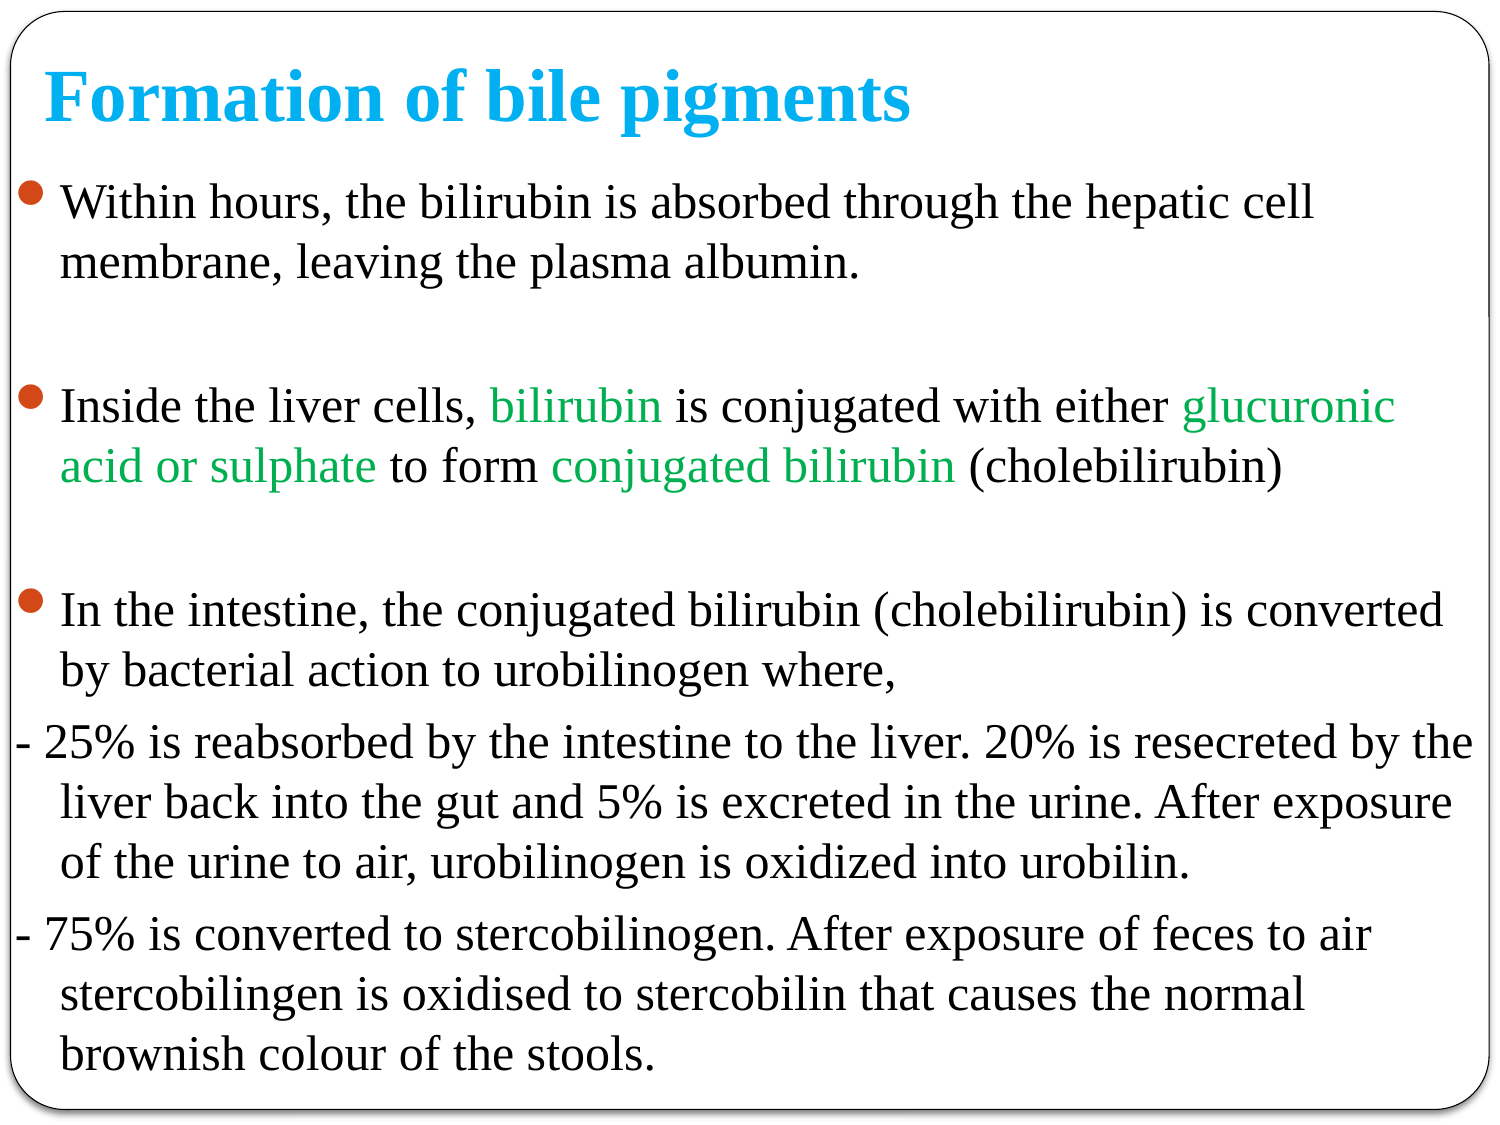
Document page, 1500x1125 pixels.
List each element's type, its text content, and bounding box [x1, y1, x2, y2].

title Formation of bile pigments [29, 30, 1380, 152]
list Within hours, the bilirubin is absorbed through the hepatic cell membrane, leaving the plasma albumin. Inside the liver cells, bilirubin is conjugated with either glucuronic acid or sulphate to form conjugated bilirubin (cholebilirubin) In the intestine, the conjugated bilirubin (cholebilirubin) is converted by bacterial action to urobilinogen where, - 25% is reabsorbed by the intestine to the liver. 20% is resecreted by the liver back into the gut and 5% is excreted in the urine. After exposure of the urine to air, urobilinogen is oxidized into urobilin. - 75% is converted to stercobilinogen. After exposure of feces to air stercobilingen is oxidised to stercobilin that causes the normal brownish colour of the stools. [0, 160, 1500, 1024]
